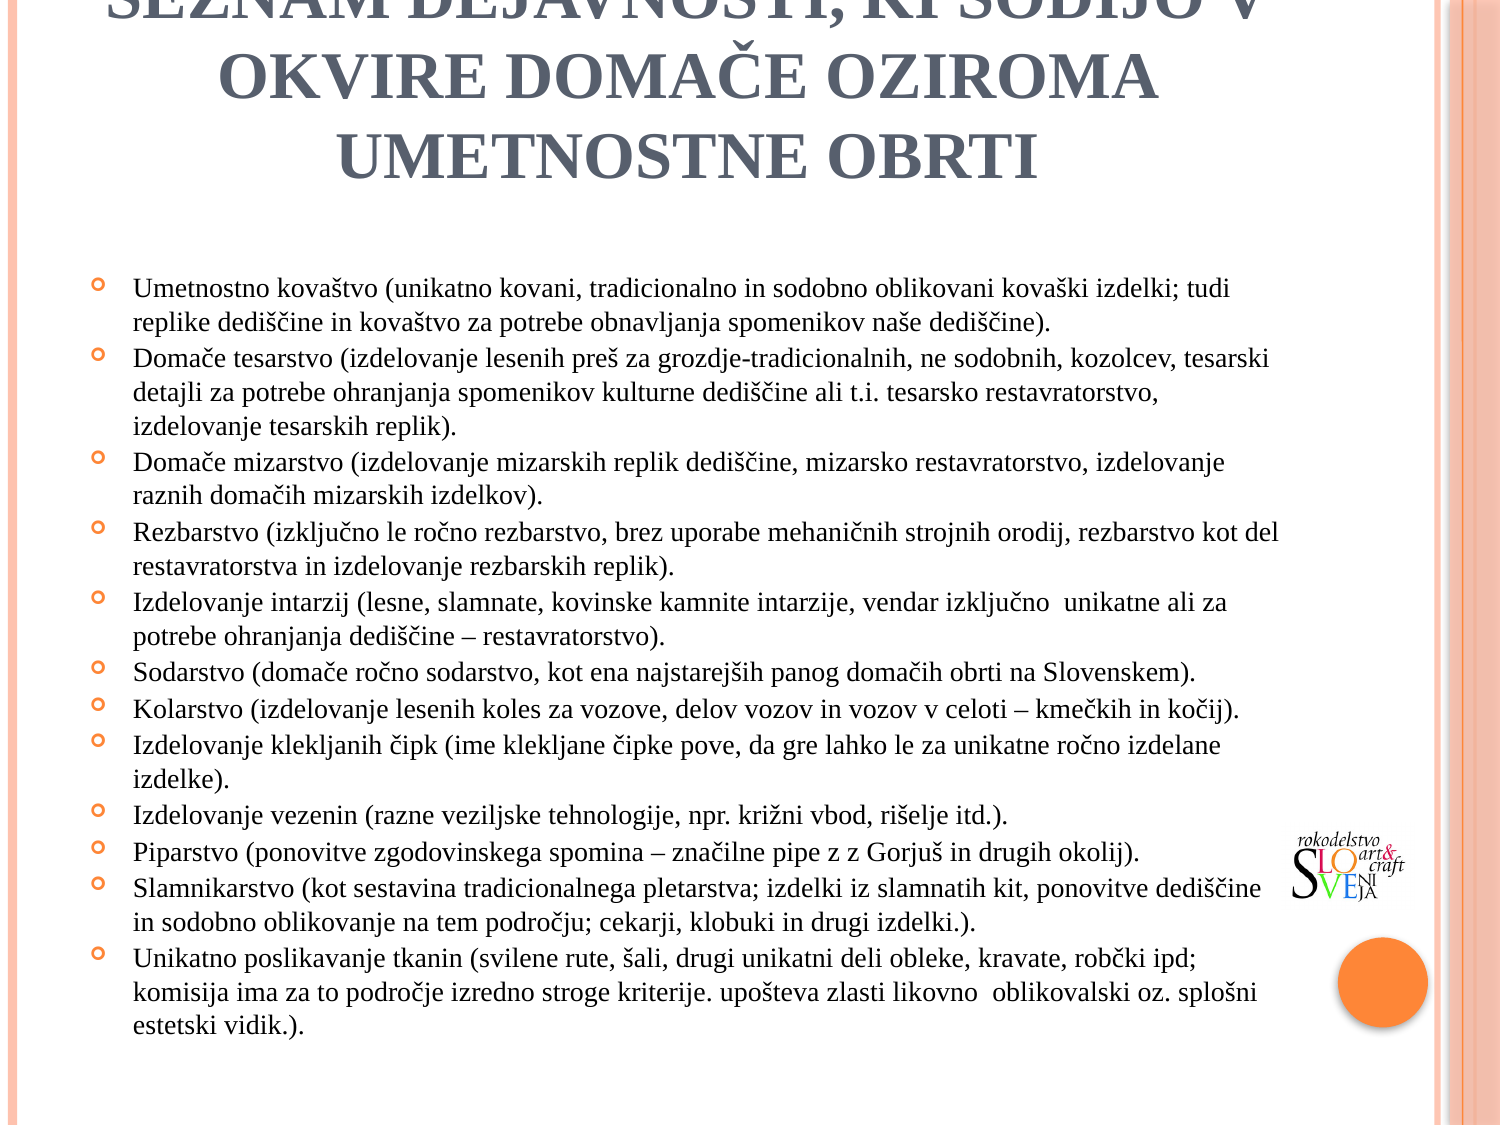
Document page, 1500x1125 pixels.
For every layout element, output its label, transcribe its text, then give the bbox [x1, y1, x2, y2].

list Umetnostno kovaštvo (unikatno kovani, tradicionalno in sodobno oblikovani kovaški izdelki; tudi replike dediščine in kovaštvo za potrebe obnavljanja spomenikov naše dediščine). Domače tesarstvo (izdelovanje lesenih preš za grozdje-tradicionalnih, ne sodobnih, kozolcev, tesarski detajli za potrebe ohranjanja spomenikov kulturne dediščine ali t.i. tesarsko restavratorstvo, izdelovanje tesarskih replik). Domače mizarstvo (izdelovanje mizarskih replik dediščine, mizarsko restavratorstvo, izdelovanje raznih domačih mizarskih izdelkov). Rezbarstvo (izključno le ročno rezbarstvo, brez uporabe mehaničnih strojnih orodij, rezbarstvo kot del restavratorstva in izdelovanje rezbarskih replik). Izdelovanje intarzij (lesne, slamnate, kovinske kamnite intarzije, vendar izključno unikatne ali za potrebe ohranjanja dediščine – restavratorstvo). Sodarstvo (domače ročno sodarstvo, kot ena najstarejših panog domačih obrti na Slovenskem). Kolarstvo (izdelovanje lesenih koles za vozove, delov vozov in vozov v celoti – kmečkih in kočij). Izdelovanje klekljanih čipk (ime klekljane čipke pove, da gre lahko le za unikatne ročno izdelane izdelke). Izdelovanje vezenin (razne veziljske tehnologije, npr. križni vbod, rišelje itd.). Piparstvo (ponovitve zgodovinskega spomina – značilne pipe z z Gorjuš in drugih okolij). Slamnikarstvo (kot sestavina tradicionalnega pletarstva; izdelki iz slamnatih kit, ponovitve dediščine in sodobno oblikovanje na tem področju; cekarji, klobuki in drugi izdelki.). Unikatno poslikavanje tkanin (svilene rute, šali, drugi unikatni deli obleke, kravate, robčki ipd; komisija ima za to področje izredno stroge kriterije. upošteva zlasti likovno oblikovalski oz. splošni estetski vidik.). [75, 262, 1300, 1062]
picture [1280, 821, 1416, 911]
title Seznam dejavnosti, ki sodijo v okvire domače oziroma umetnostne obrti [75, 45, 1300, 262]
